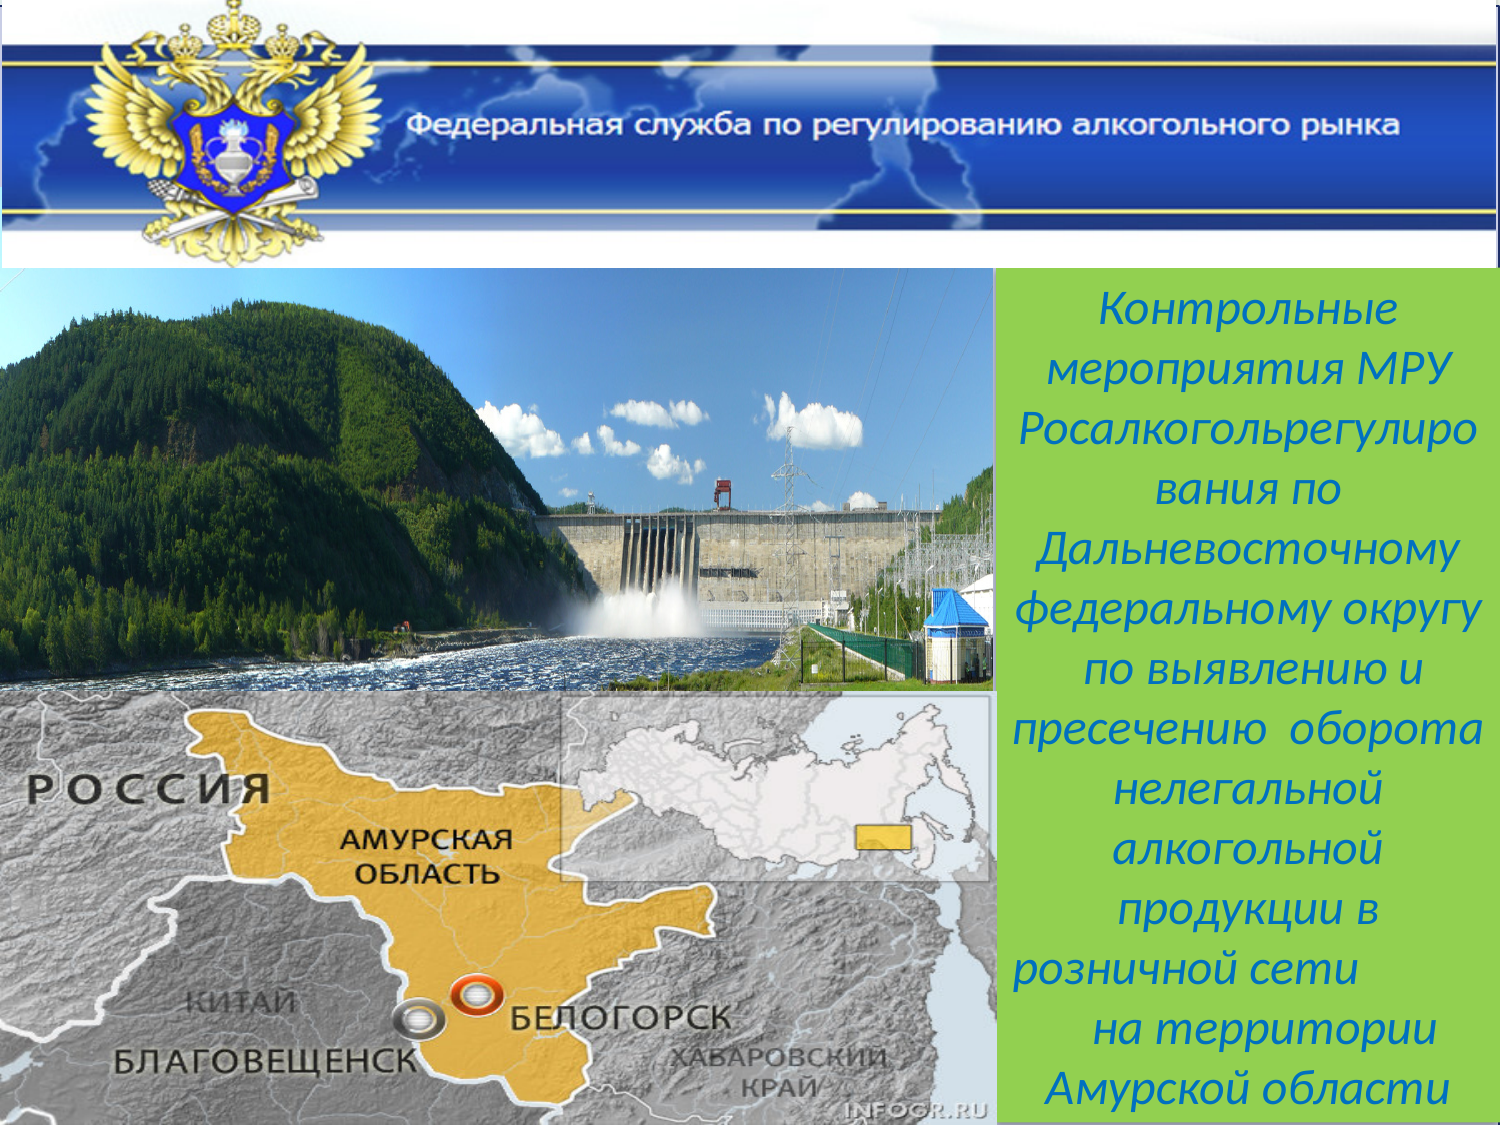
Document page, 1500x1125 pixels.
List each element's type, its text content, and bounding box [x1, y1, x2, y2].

text_box Контрольные мероприятия МРУ Росалкогольрегулирования по Дальневосточному федеральному округу по выявлению и пресечению оборота нелегальной алкогольной продукции в розничной сети на территории Амурской области [996, 273, 1500, 1123]
picture [0, 0, 1500, 1125]
